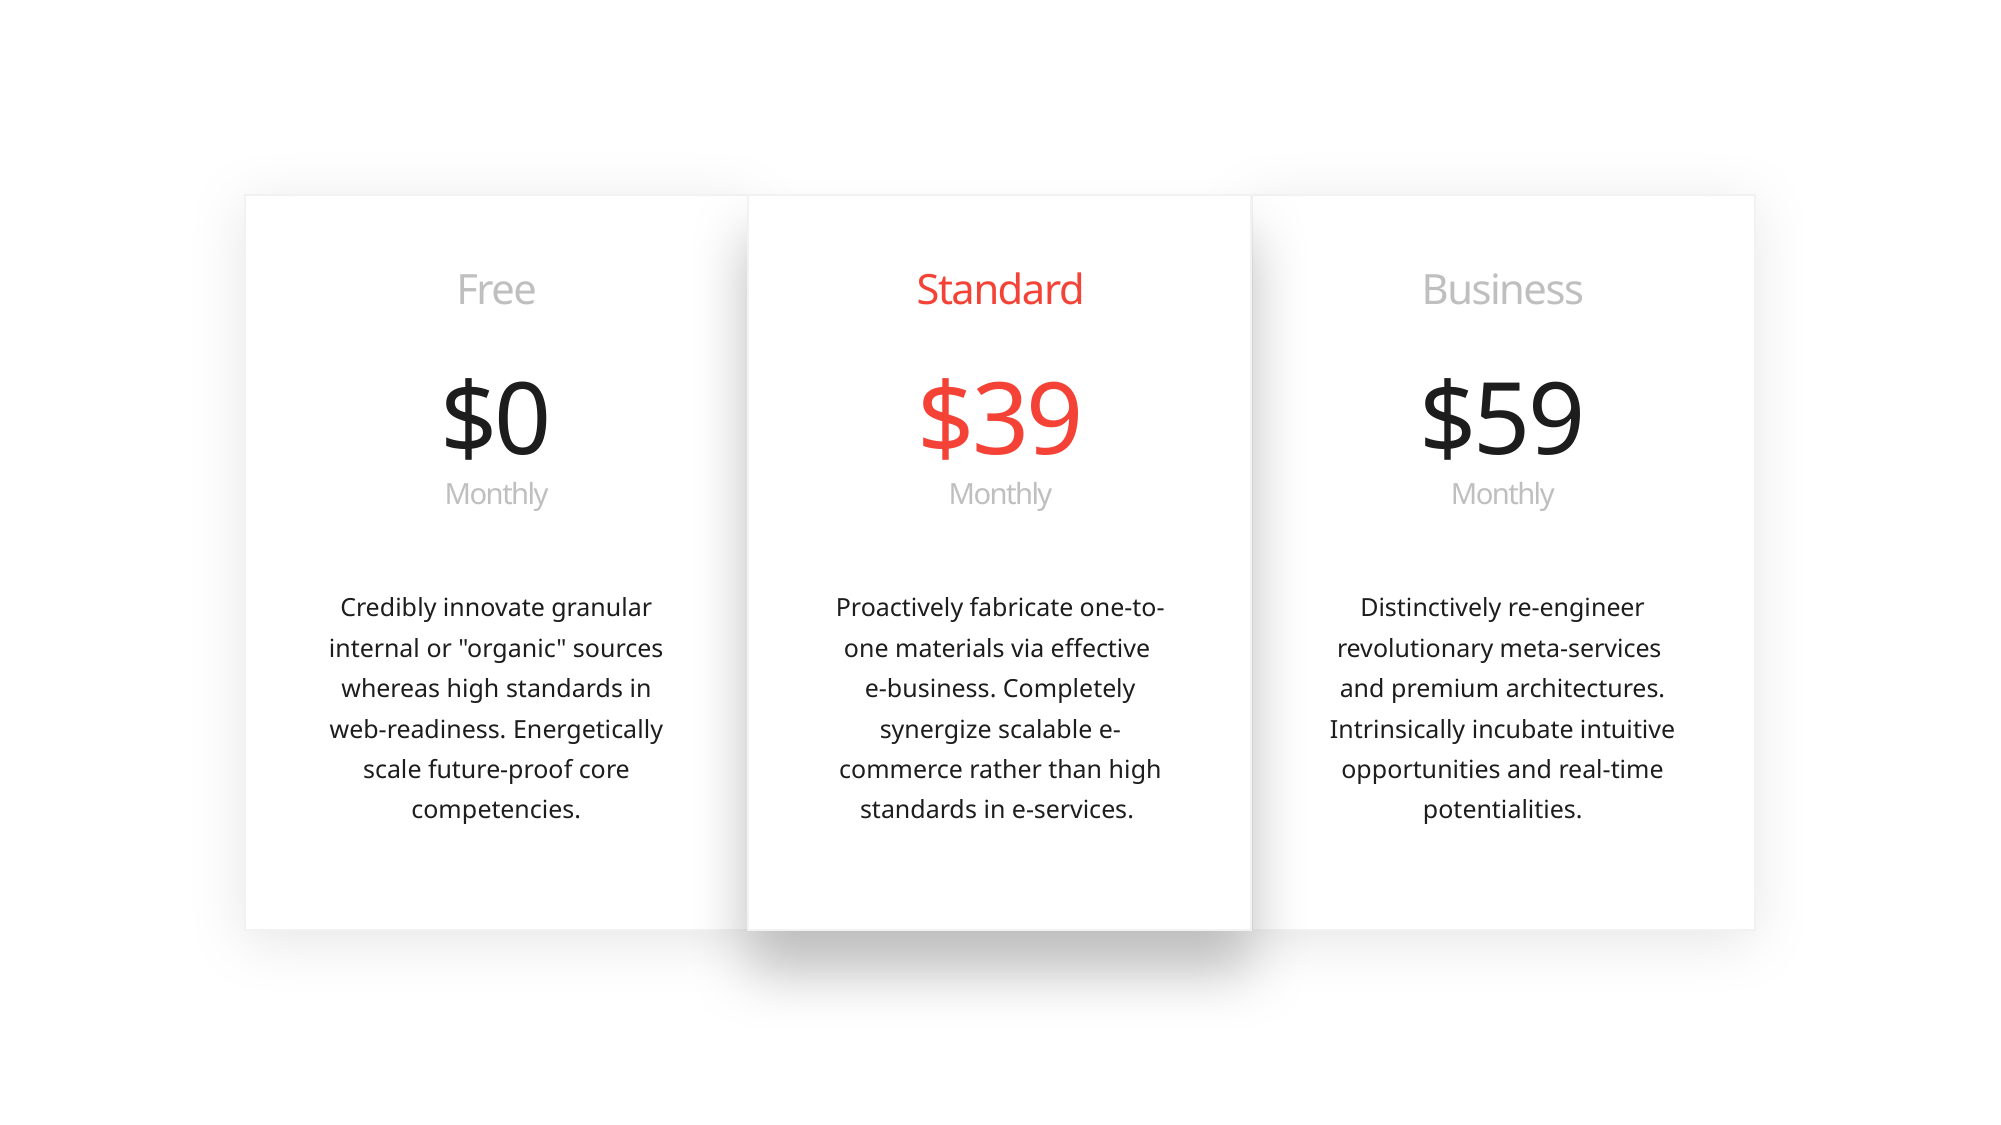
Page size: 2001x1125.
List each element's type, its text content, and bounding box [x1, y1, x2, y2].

text_box $0 [440, 354, 553, 475]
text_box [747, 194, 1252, 931]
text_box Distinctively re-engineer revolutionary meta-services and premium architectures. Intrinsically incubate intuitive opportunities and real-time potentialities. [1320, 581, 1686, 824]
text_box Monthly [444, 475, 549, 511]
text_box $59 [1420, 354, 1586, 475]
text_box Credibly innovate granular internal or "organic" sources whereas high standards in web-readiness. Energetically scale future-proof core competencies. [314, 581, 679, 824]
text_box Standard [916, 262, 1085, 313]
text_box Proactively fabricate one-to-one materials via effective e-business. Completely synergize scalable e-commerce rather than high standards in e-services. [818, 581, 1183, 824]
text_box [244, 194, 747, 931]
text_box Monthly [948, 475, 1053, 511]
text_box $39 [917, 354, 1084, 475]
text_box Monthly [1450, 475, 1555, 511]
text_box [1252, 194, 1756, 931]
text_box Business [1421, 262, 1584, 313]
text_box Free [456, 262, 537, 313]
